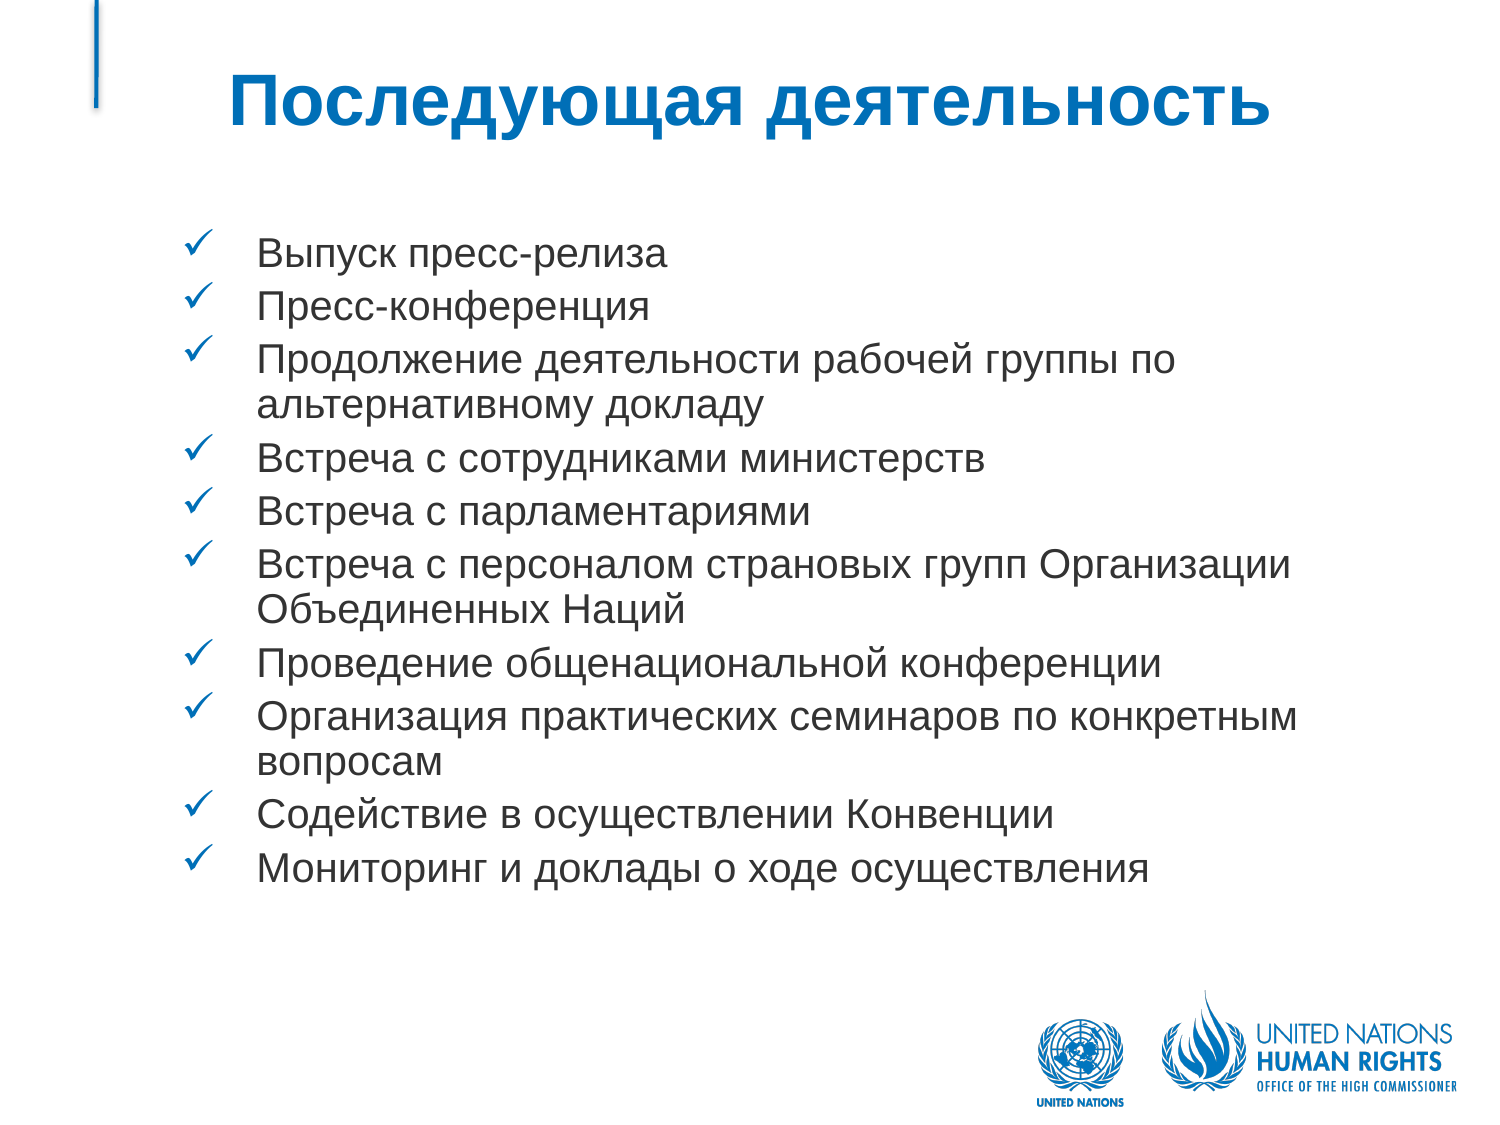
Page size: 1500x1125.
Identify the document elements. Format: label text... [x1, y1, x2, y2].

text_box Выпуск пресс-релиза Пресс-конференция Продолжение деятельности рабочей группы по альтернативному докладу Встреча с сотрудниками министерств Встреча с парламентариями Встреча с персоналом страновых групп Организации Объединенных Наций Проведение общенациональной конференции Организация практических семинаров по конкретным вопросам Содействие в осуществлении Конвенции Мониторинг и доклады о ходе осуществления [166, 223, 1325, 962]
picture [1037, 990, 1457, 1107]
title Последующая деятельность [65, 45, 1437, 224]
